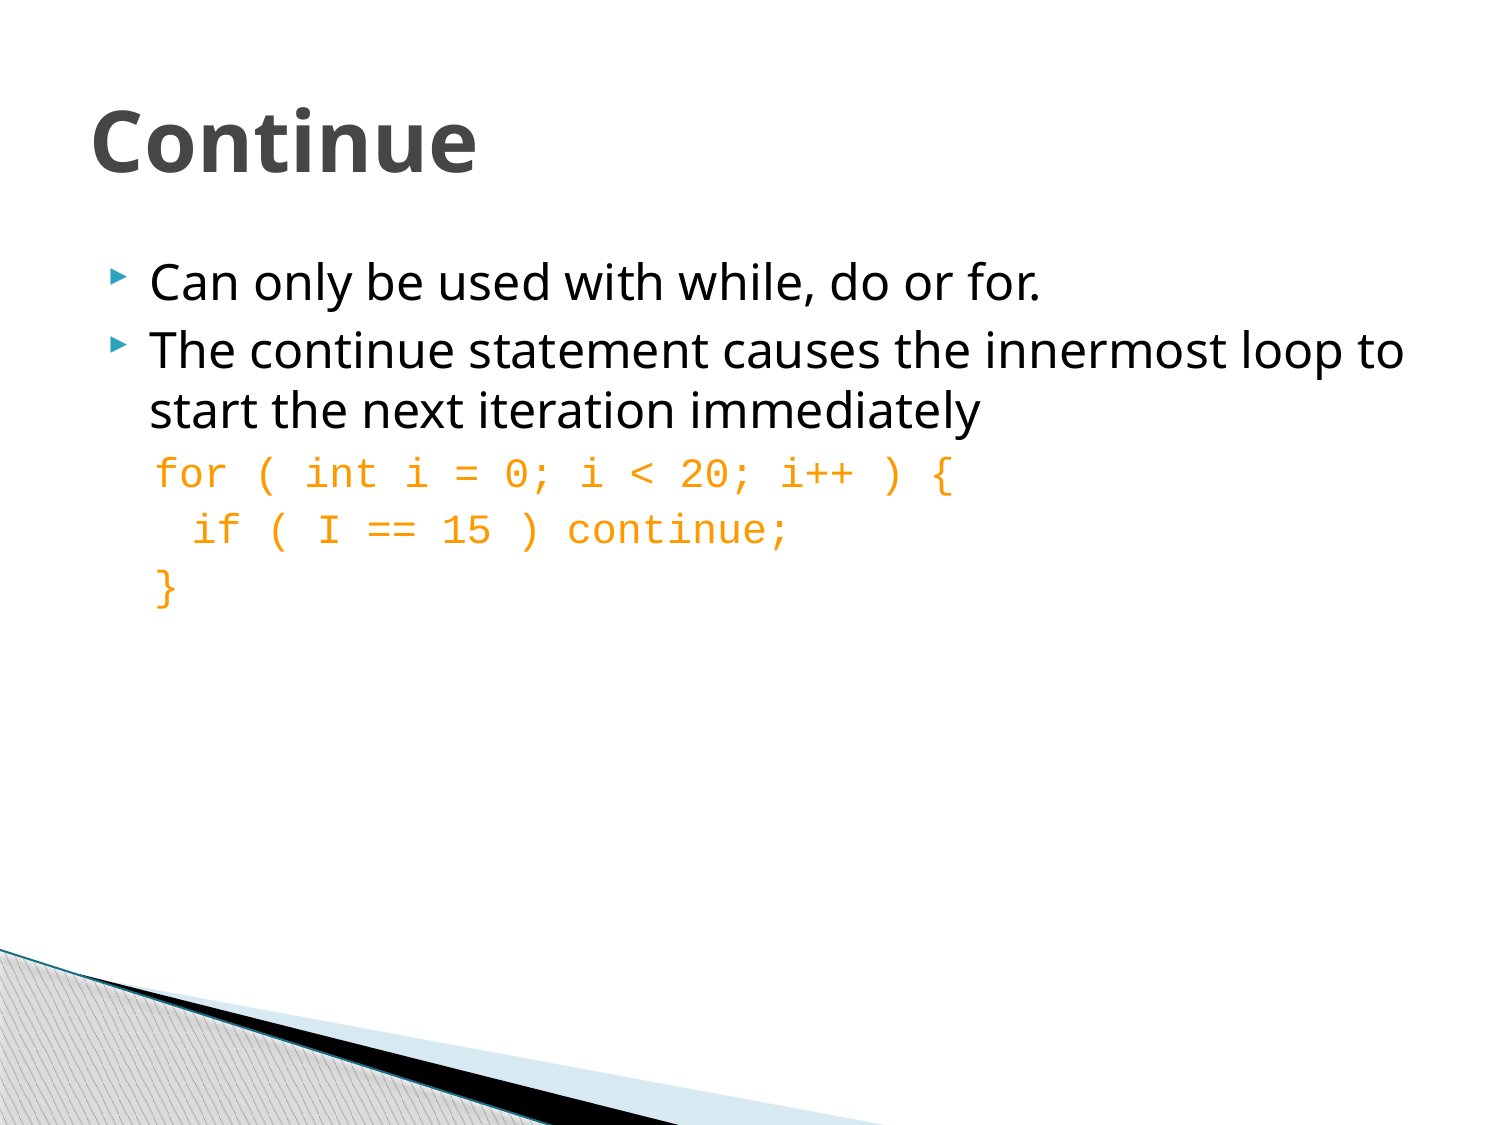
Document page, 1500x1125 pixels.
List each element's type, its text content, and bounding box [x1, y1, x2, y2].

title Continue [75, 45, 1425, 233]
list Can only be used with while, do or for. The continue statement causes the innermost loop to start the next iteration immediately for ( int i = 0; i < 20; i++ ) { if ( I == 15 ) continue; } [75, 243, 1425, 986]
